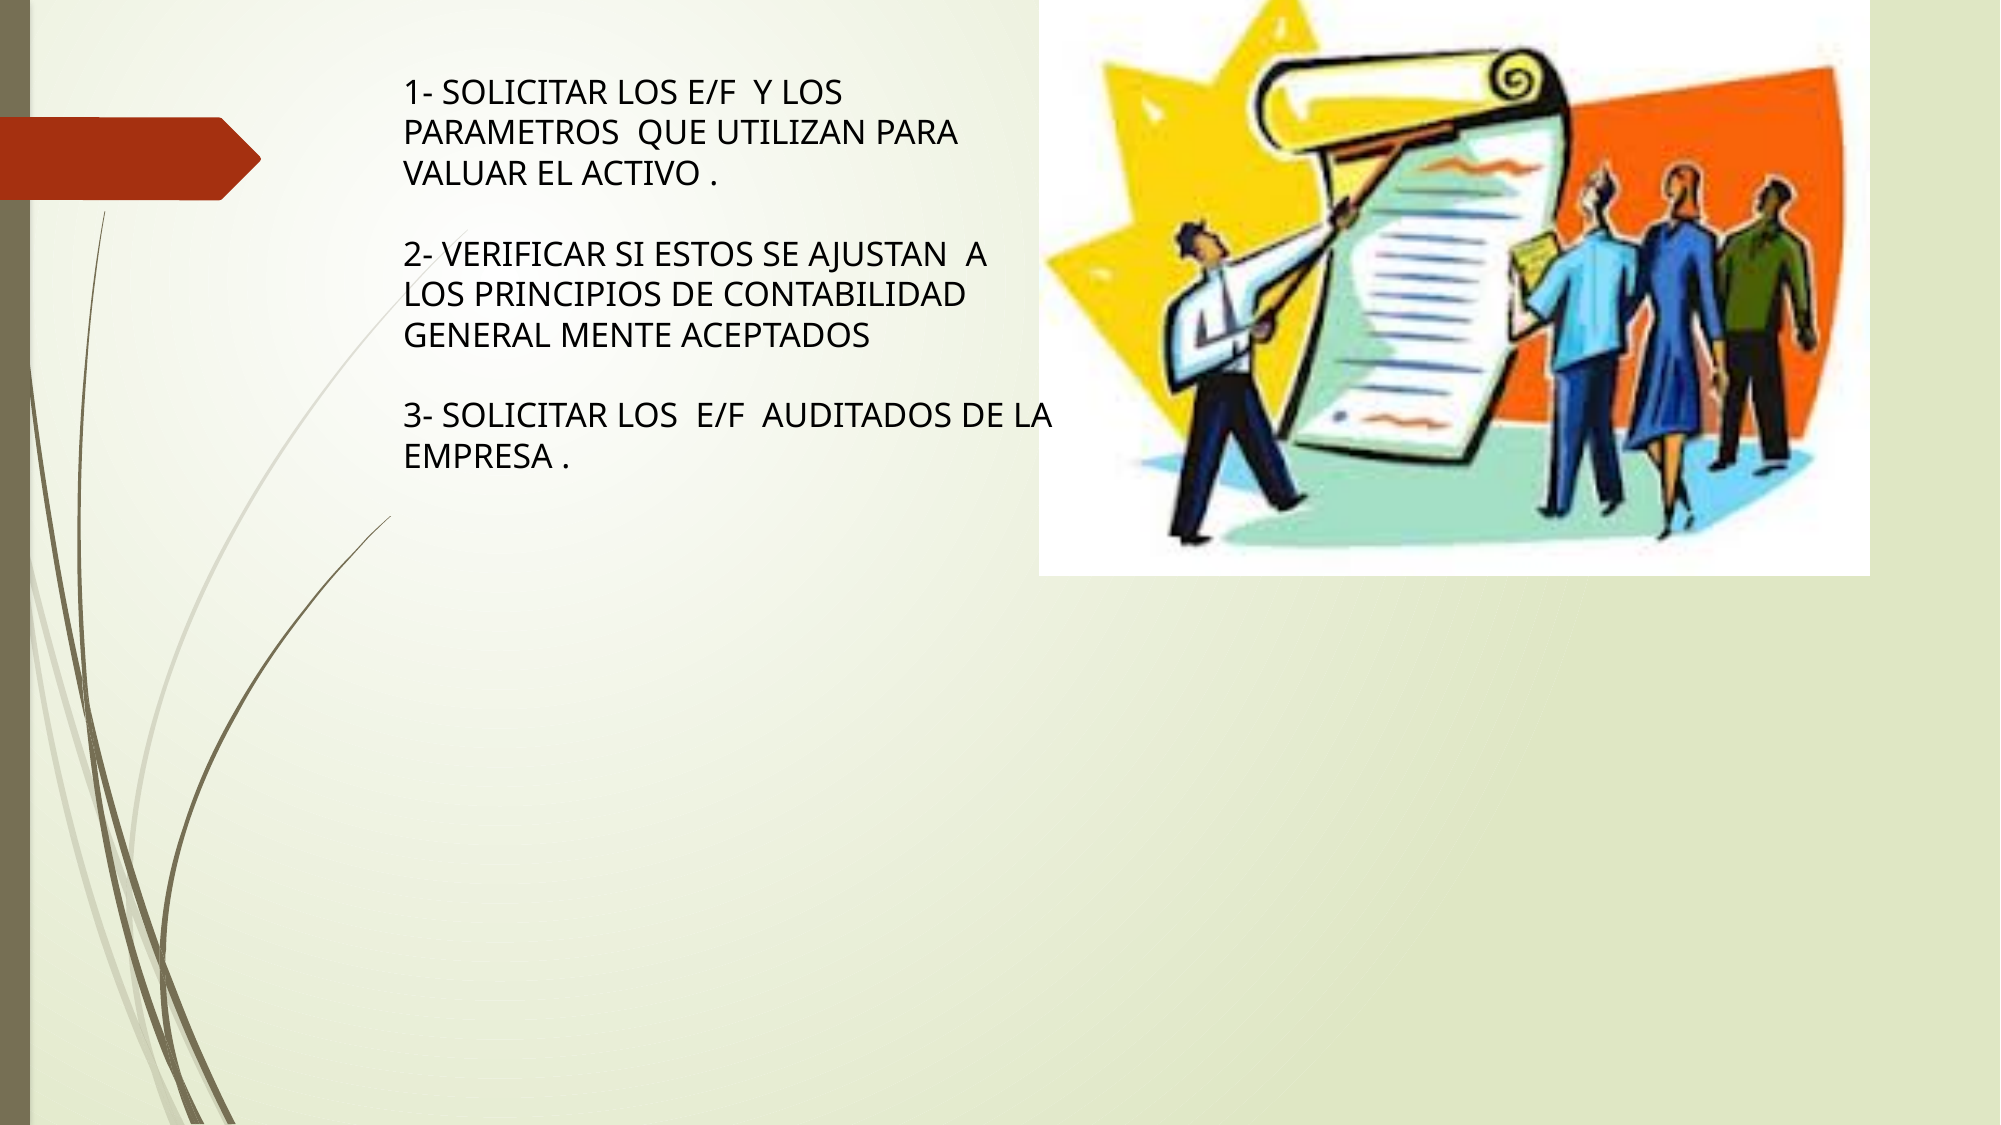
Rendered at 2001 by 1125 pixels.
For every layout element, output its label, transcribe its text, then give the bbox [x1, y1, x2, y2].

picture [1039, 0, 1870, 576]
title 1- SOLICITAR LOS E/F Y LOS PARAMETROS QUE UTILIZAN PARA VALUAR EL ACTIVO . 2- VERIFICAR SI ESTOS SE AJUSTAN A LOS PRINCIPIOS DE CONTABILIDAD GENERAL MENTE ACEPTADOS 3- SOLICITAR LOS E/F AUDITADOS DE LA EMPRESA . [388, 63, 1068, 606]
